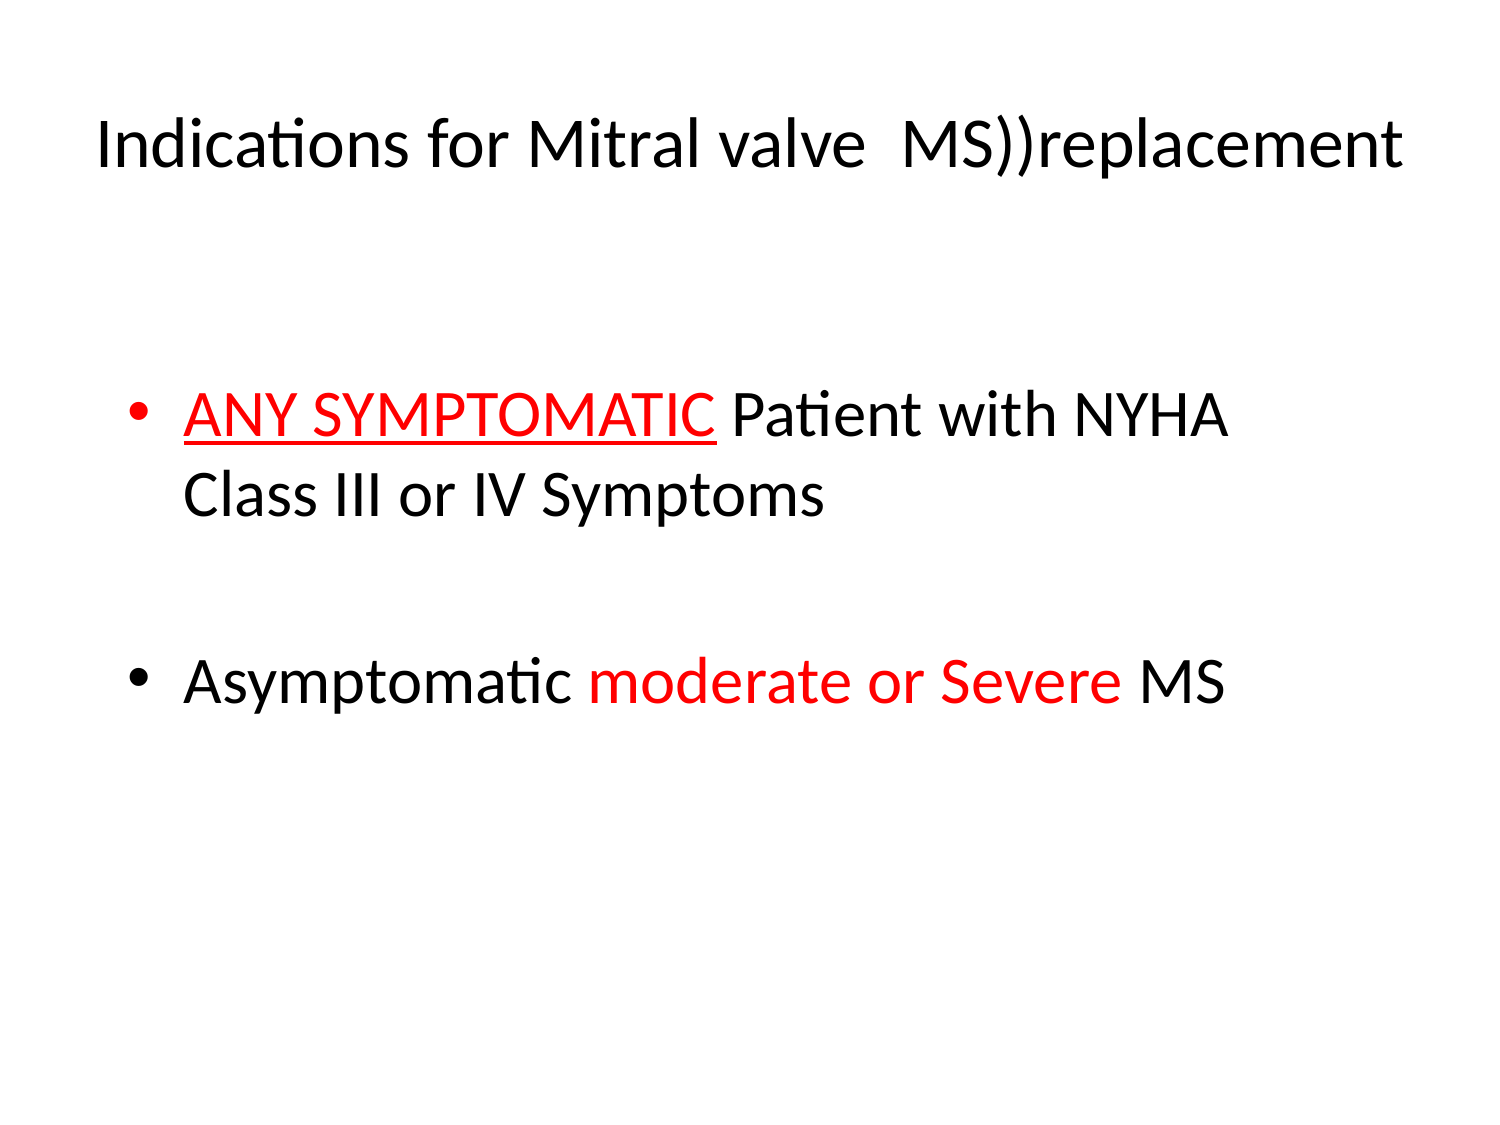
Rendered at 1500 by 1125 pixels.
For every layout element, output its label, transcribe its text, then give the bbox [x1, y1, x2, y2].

list ANY SYMPTOMATIC Patient with NYHA Class III or IV Symptoms Asymptomatic moderate or Severe MS [112, 362, 1388, 1000]
title Indications for Mitral valve MS))replacement [75, 45, 1425, 233]
